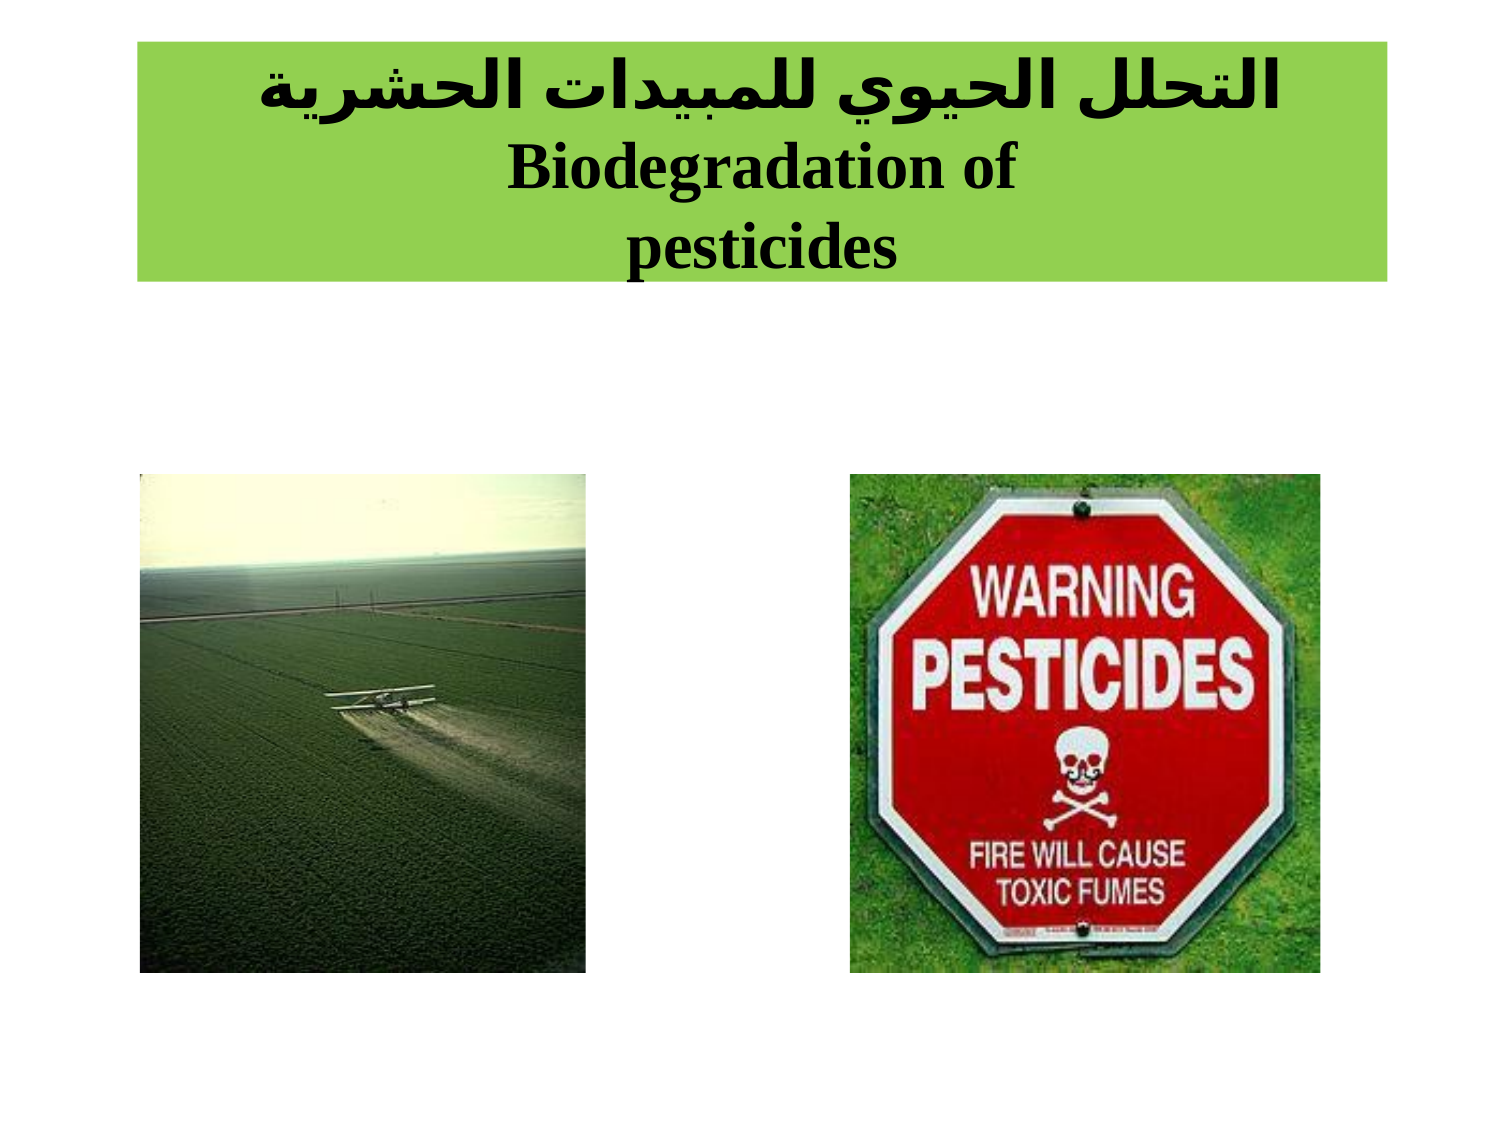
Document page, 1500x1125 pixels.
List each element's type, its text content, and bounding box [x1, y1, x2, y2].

title التحلل الحيوي للمبيدات الحشرية Biodegradation of pesticides [137, 41, 1388, 282]
text_box [139, 474, 586, 973]
text_box [849, 474, 1321, 973]
